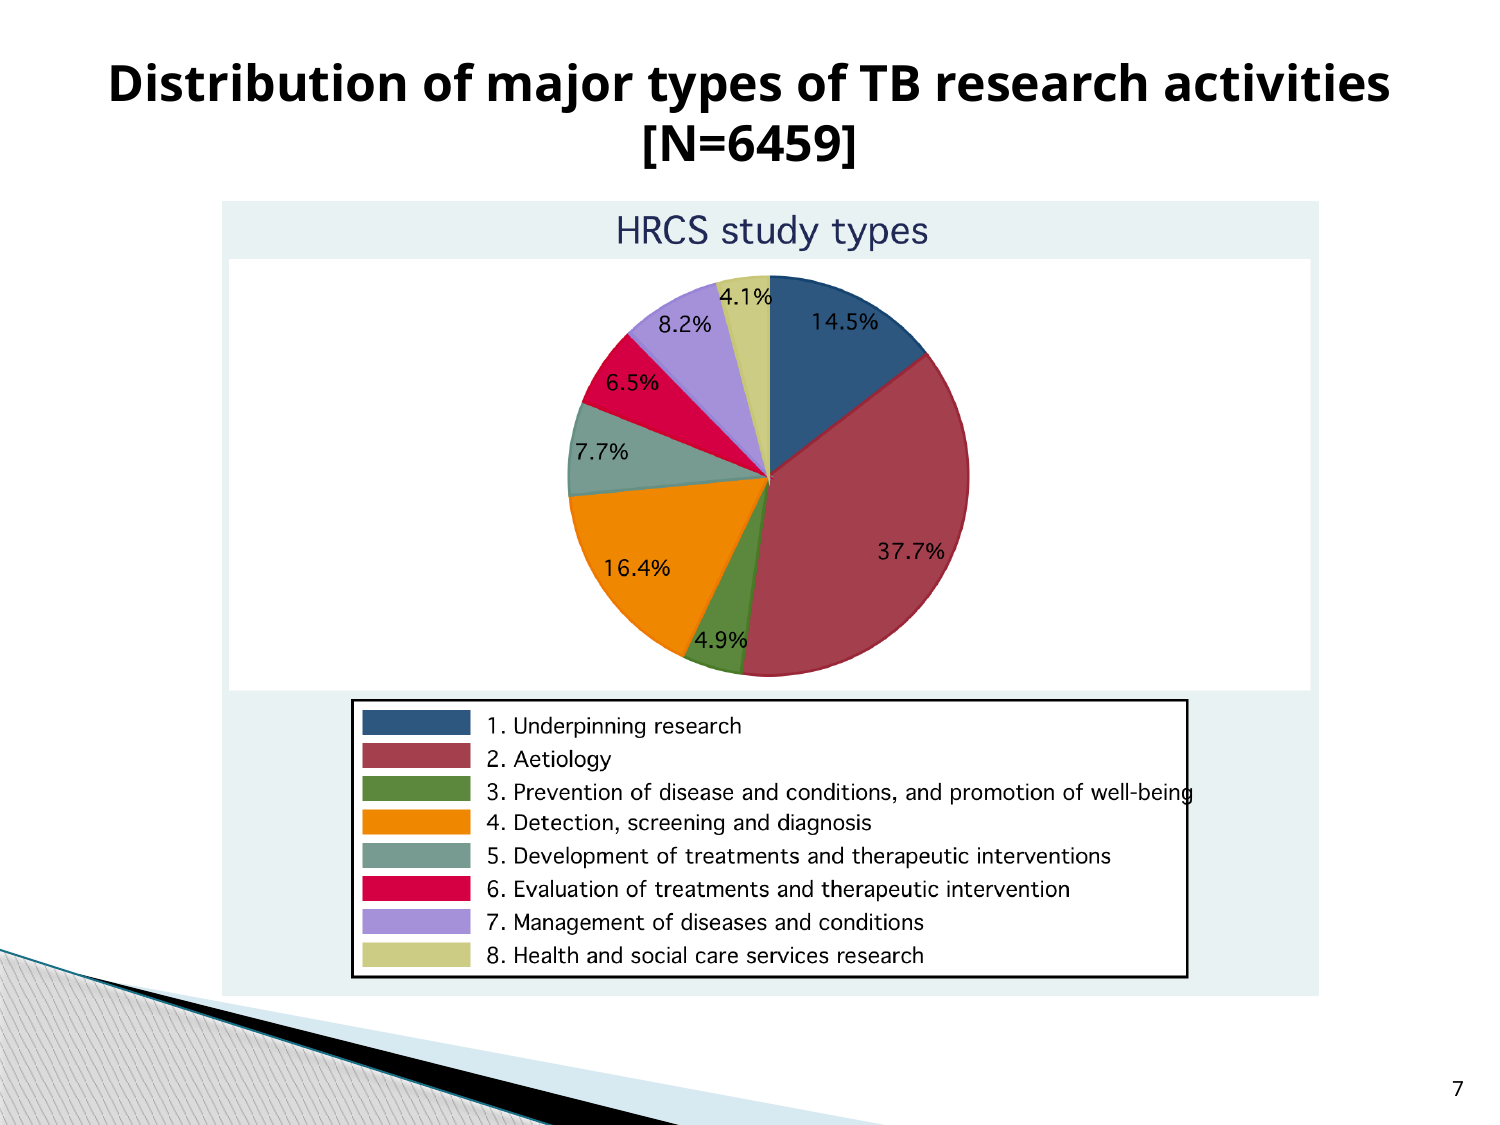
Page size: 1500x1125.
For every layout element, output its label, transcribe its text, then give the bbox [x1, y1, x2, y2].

picture [222, 198, 1320, 997]
text_box Distribution of major types of TB research activities [N=6459] [74, 45, 1425, 113]
slide_number 7 [1418, 1051, 1479, 1112]
